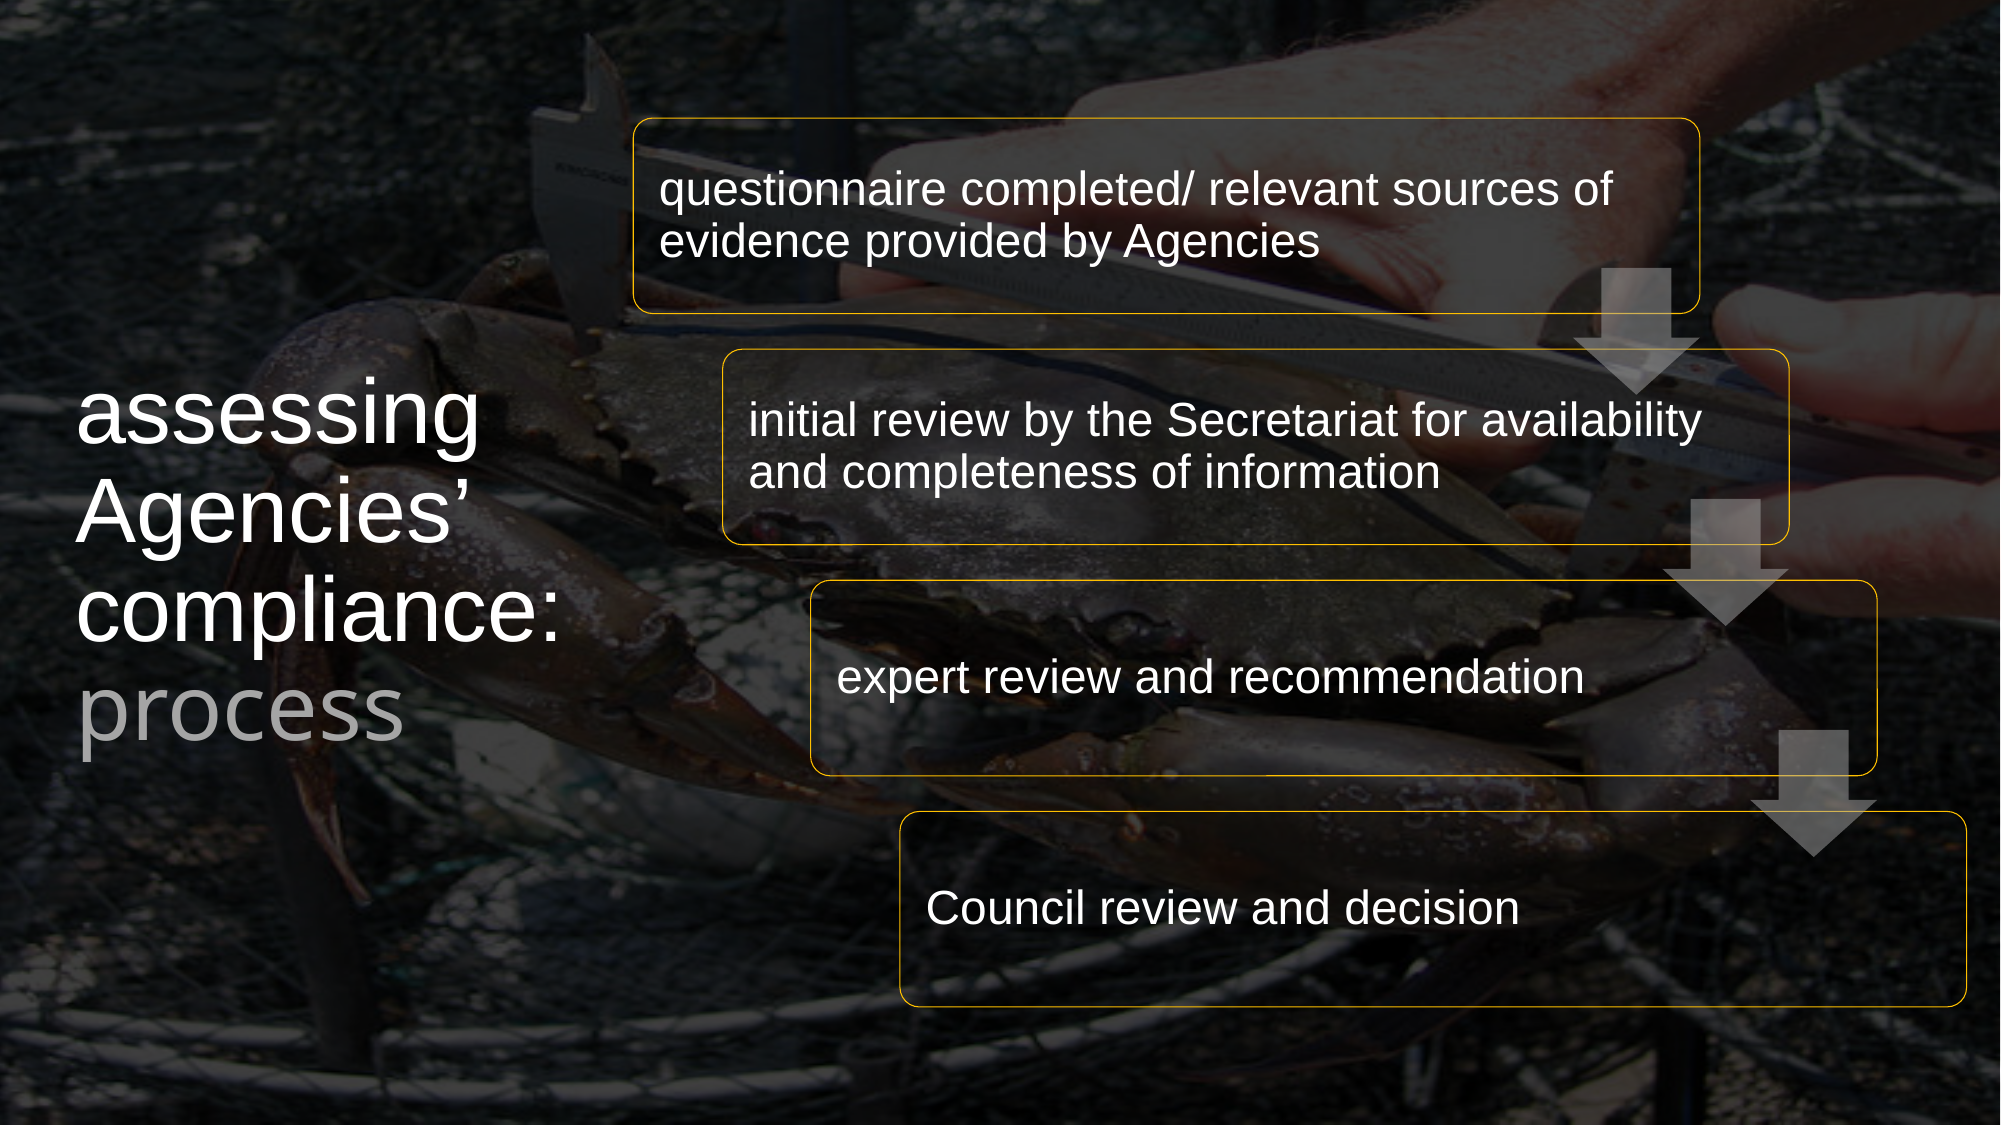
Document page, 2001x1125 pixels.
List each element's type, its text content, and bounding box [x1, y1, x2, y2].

text_box [913, 0, 2000, 1125]
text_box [633, 117, 1967, 1007]
title assessing Agencies’ compliance: process [0, 0, 913, 1125]
